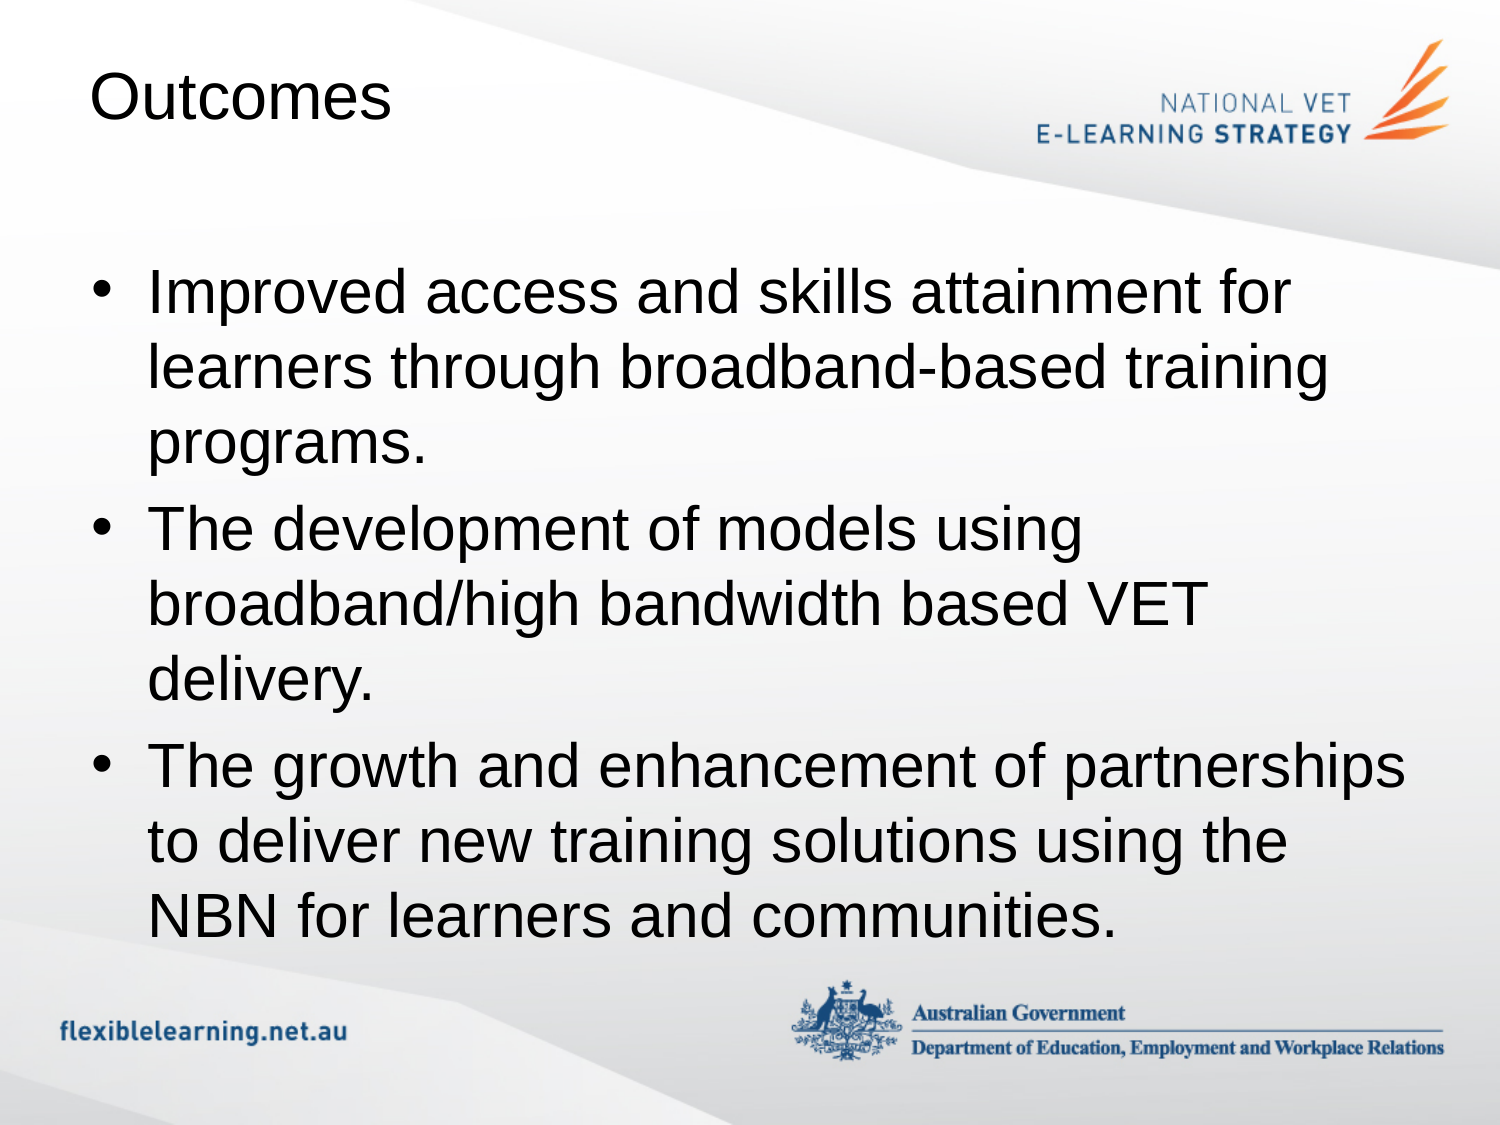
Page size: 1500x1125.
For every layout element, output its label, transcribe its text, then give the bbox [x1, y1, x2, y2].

picture [0, 0, 1500, 1125]
text_box Improved access and skills attainment for learners through broadband-based training programs. The development of models using broadband/high bandwidth based VET delivery. The growth and enhancement of partnerships to deliver new training solutions using the NBN for learners and communities. [76, 243, 1427, 986]
text_box Outcomes [74, 45, 1425, 233]
